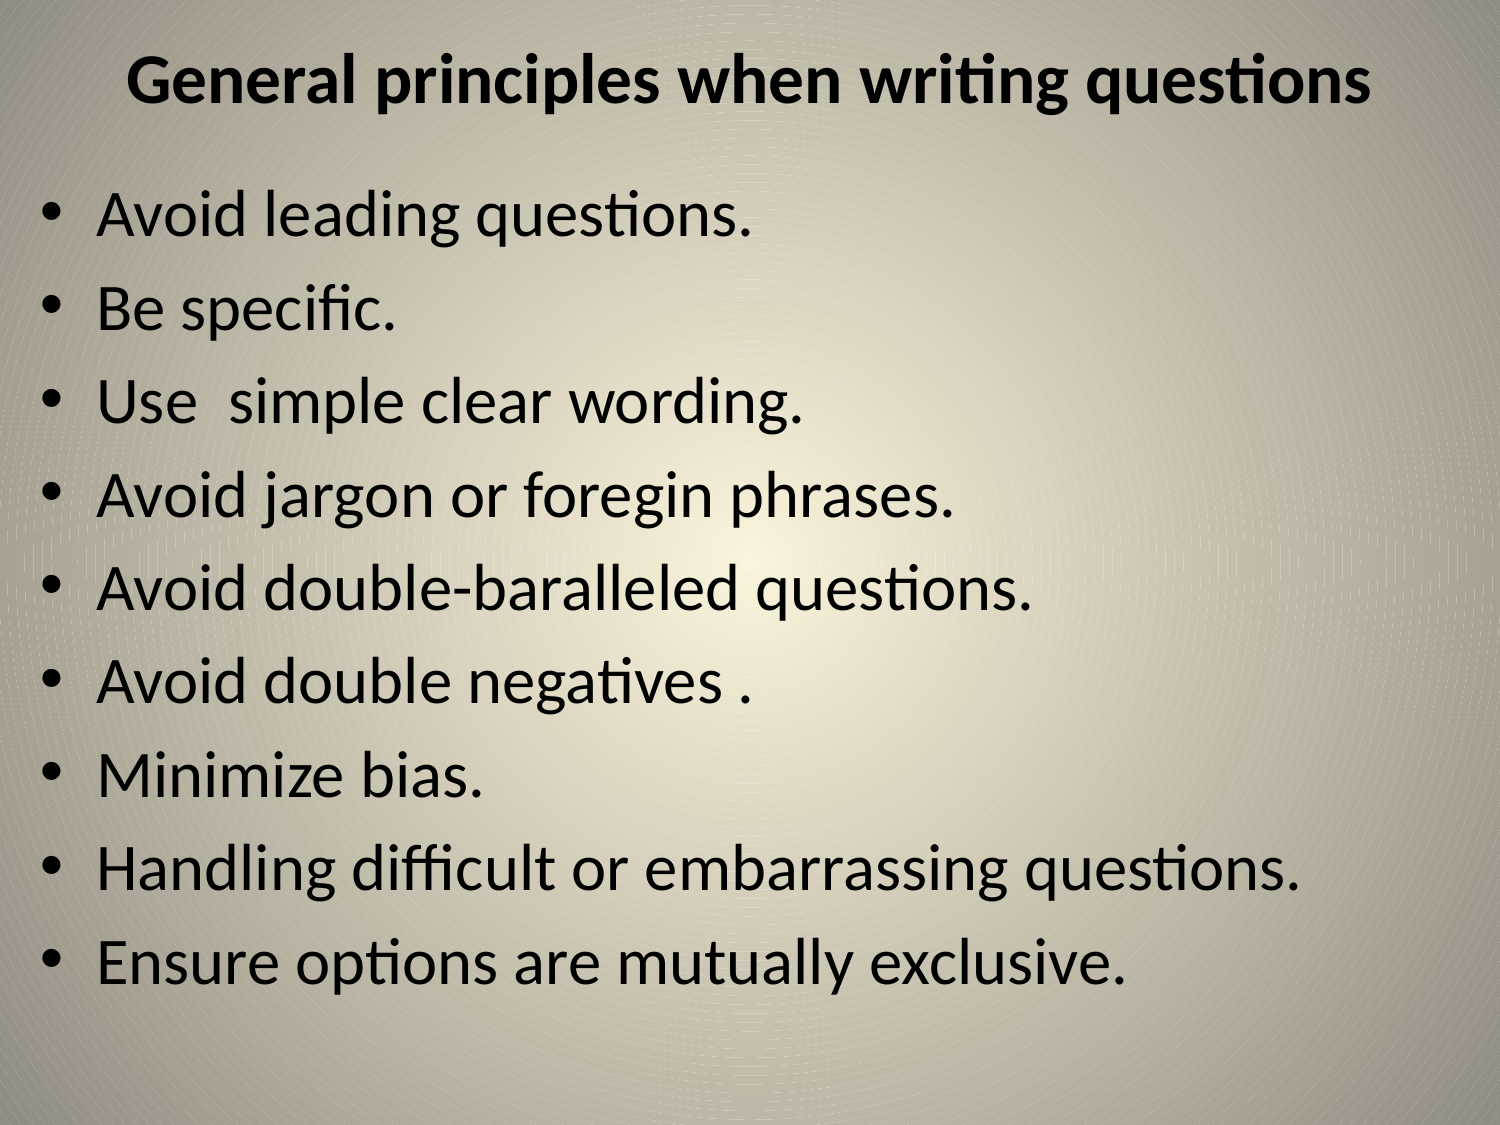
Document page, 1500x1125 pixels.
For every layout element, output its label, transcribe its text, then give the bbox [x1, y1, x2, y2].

list Avoid leading questions. Be specific. Use simple clear wording. Avoid jargon or foregin phrases. Avoid double-baralleled questions. Avoid double negatives . Minimize bias. Handling difficult or embarrassing questions. Ensure options are mutually exclusive. [24, 162, 1463, 1100]
title General principles when writing questions [75, 0, 1425, 150]
